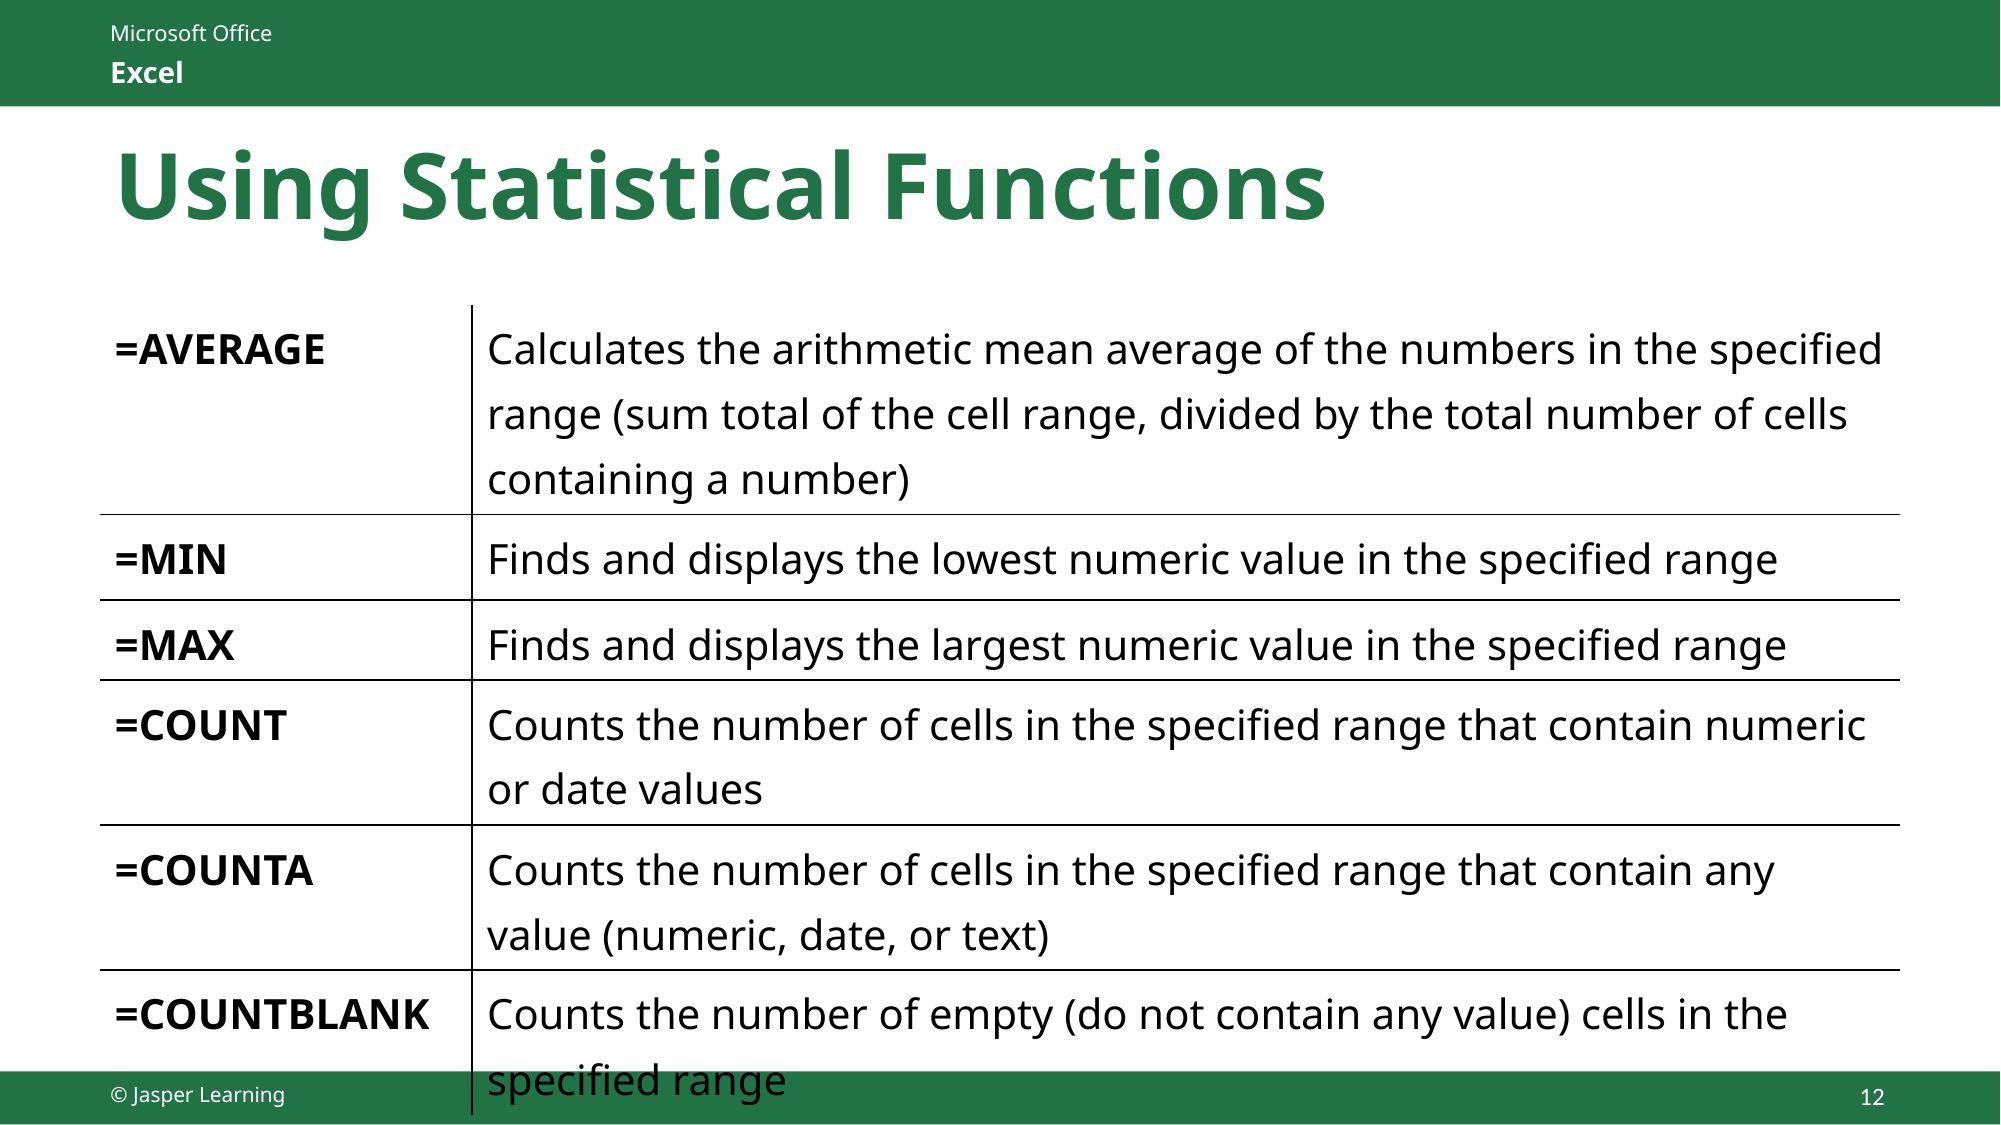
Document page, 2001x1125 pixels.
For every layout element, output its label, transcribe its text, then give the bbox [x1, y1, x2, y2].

table_cell =COUNTBLANK [100, 971, 471, 1065]
table_cell Counts the number of empty (do not contain any value) cells in the specified range [473, 971, 1900, 1115]
table_cell Counts the number of cells in the specified range that contain numeric or date values [473, 681, 1900, 824]
table_cell Finds and displays the largest numeric value in the specified range [473, 601, 1900, 679]
table_header Calculates the arithmetic mean average of the numbers in the specified range (sum total of the cell range, divided by the total number of cells containing a number) [473, 305, 1900, 514]
title Using Statistical Functions [99, 118, 1866, 248]
table_header =AVERAGE [100, 305, 471, 514]
table_cell =MIN [100, 515, 471, 599]
table_cell =MAX [100, 601, 471, 679]
table_cell =COUNTA [100, 826, 471, 969]
footer © Jasper Learning [95, 1065, 729, 1125]
table_cell =COUNT [100, 681, 471, 824]
slide_number 12 [1433, 1065, 1900, 1125]
table_cell Finds and displays the lowest numeric value in the specified range [473, 515, 1900, 599]
table_cell Counts the number of cells in the specified range that contain any value (numeric, date, or text) [473, 826, 1900, 969]
